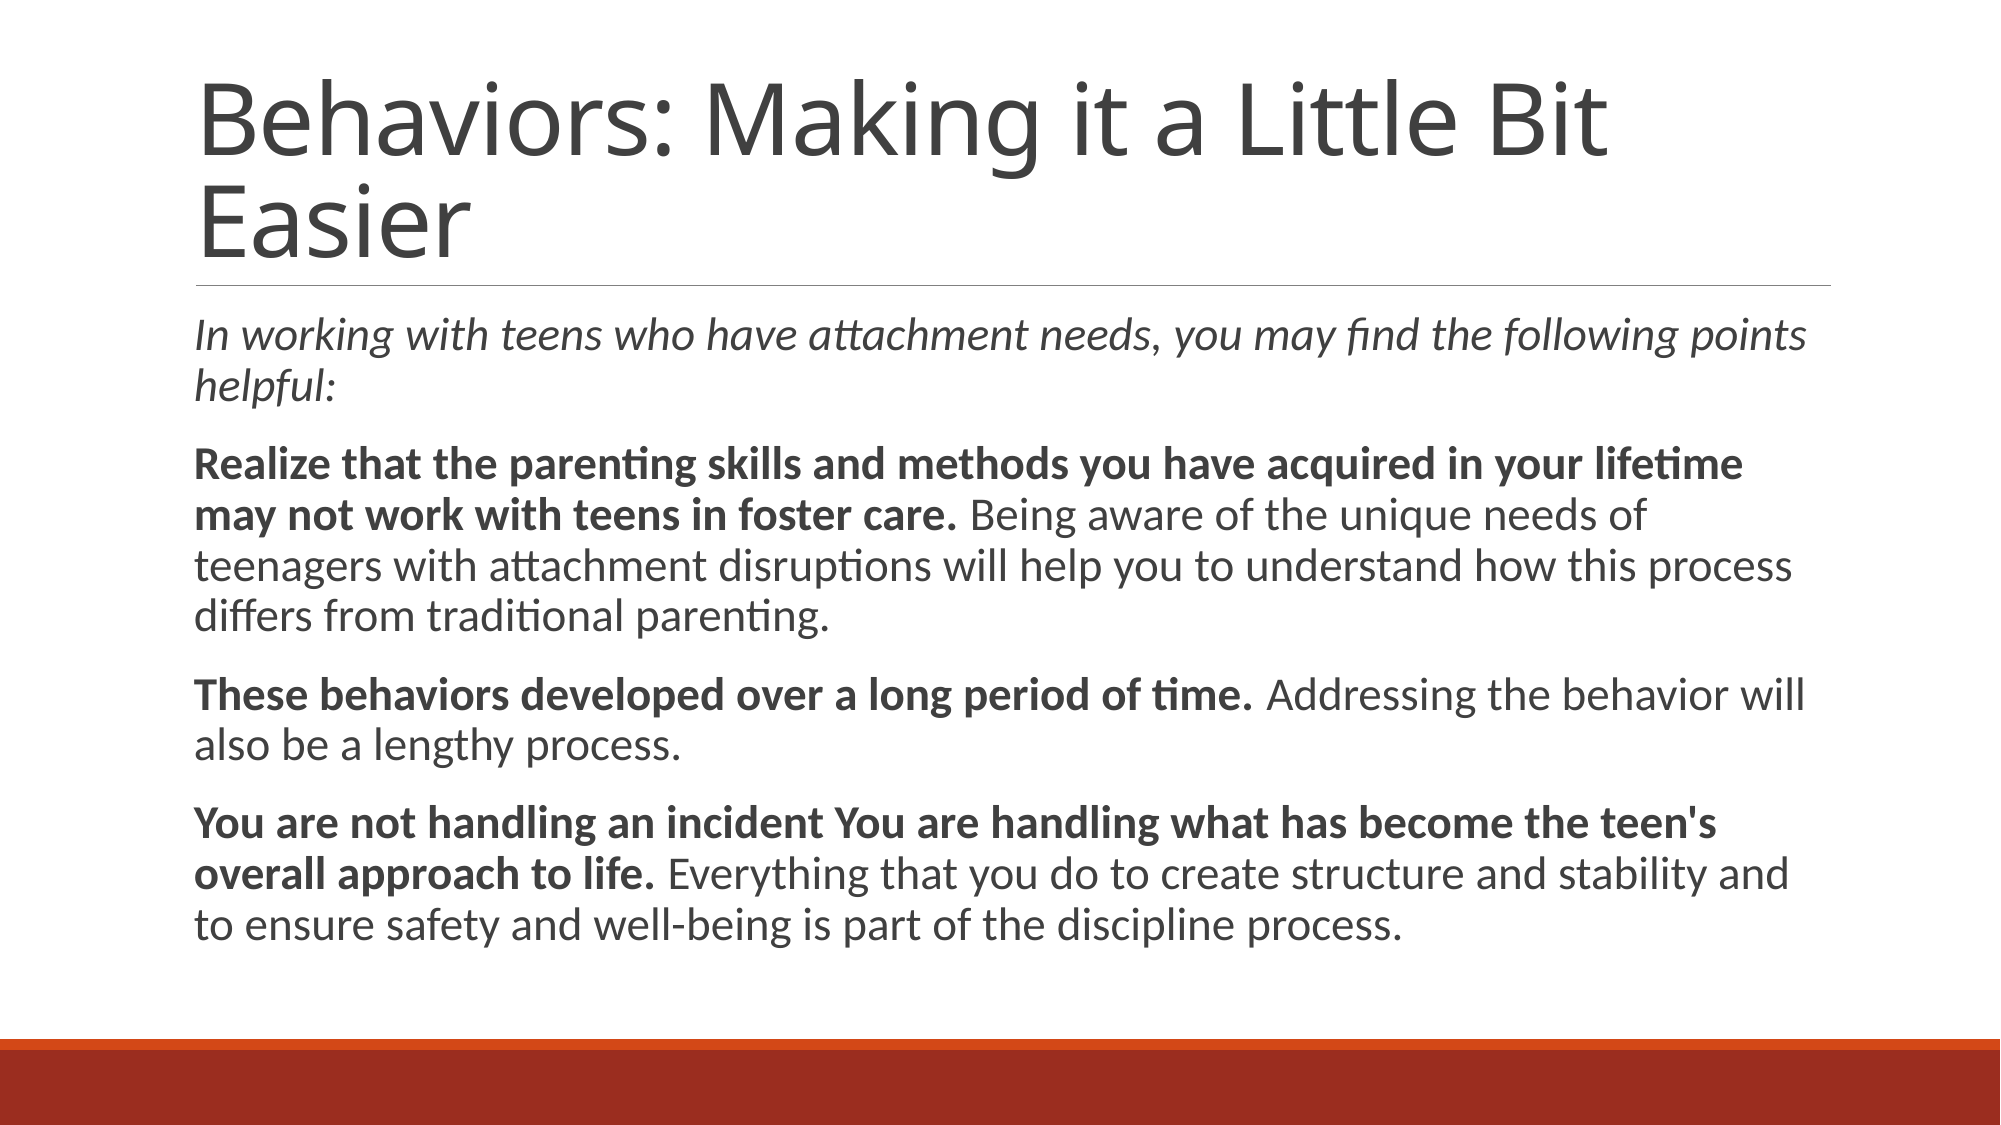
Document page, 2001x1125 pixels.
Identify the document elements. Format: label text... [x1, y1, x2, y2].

list In working with teens who have attachment needs, you may find the following points helpful: Realize that the parenting skills and methods you have acquired in your lifetime may not work with teens in foster care. Being aware of the unique needs of teenagers with attachment disruptions will help you to understand how this process differs from traditional parenting. These behaviors developed over a long period of time. Addressing the behavior will also be a lengthy process. You are not handling an incident You are handling what has become the teen's overall approach to life. Everything that you do to create structure and stability and to ensure safety and well-being is part of the discipline process. [180, 302, 1830, 963]
title Behaviors: Making it a Little Bit Easier [180, 47, 1830, 285]
